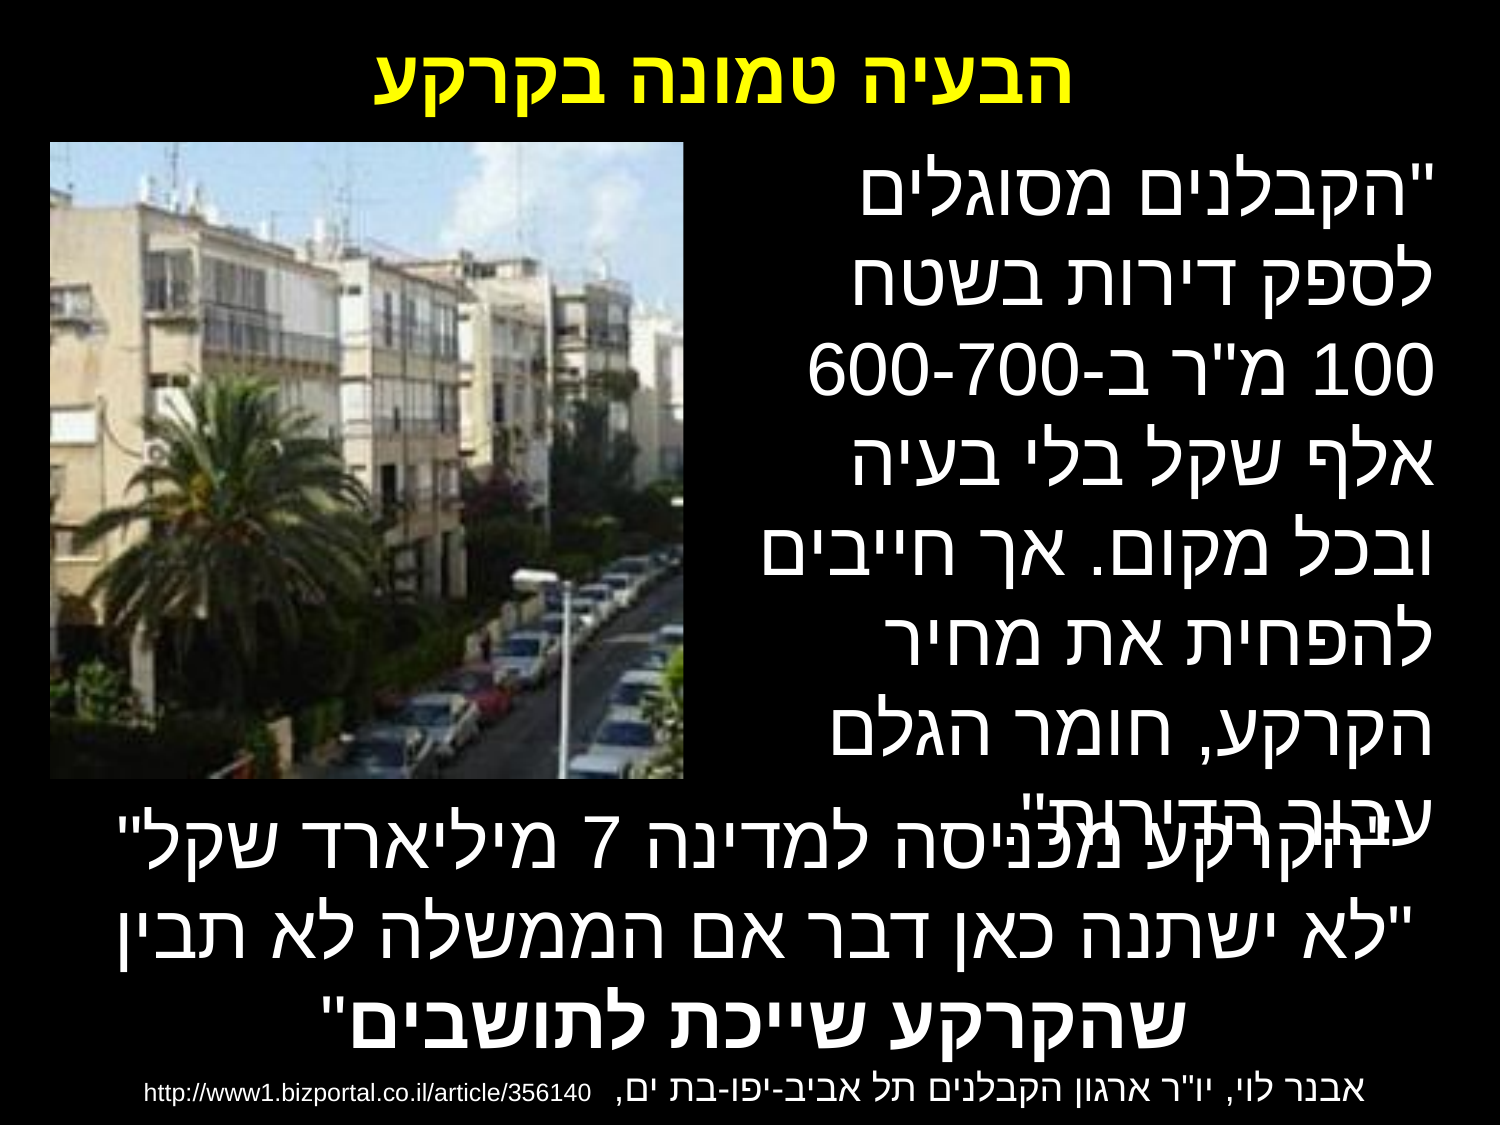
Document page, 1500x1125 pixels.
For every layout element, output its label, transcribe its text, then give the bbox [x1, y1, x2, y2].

text_box "הקרקע מכניסה למדינה 7 מיליארד שקל" "לא ישתנה כאן דבר אם הממשלה לא תבין שהקרקע שייכת לתושבים" אבנר לוי, יו"ר ארגון הקבלנים תל אביב-יפו-בת ים, http://www1.bizportal.co.il/article/356140 [50, 778, 1460, 1098]
text_box [50, 142, 684, 779]
text_box "הקבלנים מסוגלים לספק דירות בשטח 100 מ"ר ב-600-700 אלף שקל בלי בעיה ובכל מקום. אך חייבים להפחית את מחיר הקרקע, חומר הגלם עבור הדירות". [702, 125, 1451, 735]
title הבעיה טמונה בקרקע [24, 25, 1476, 134]
